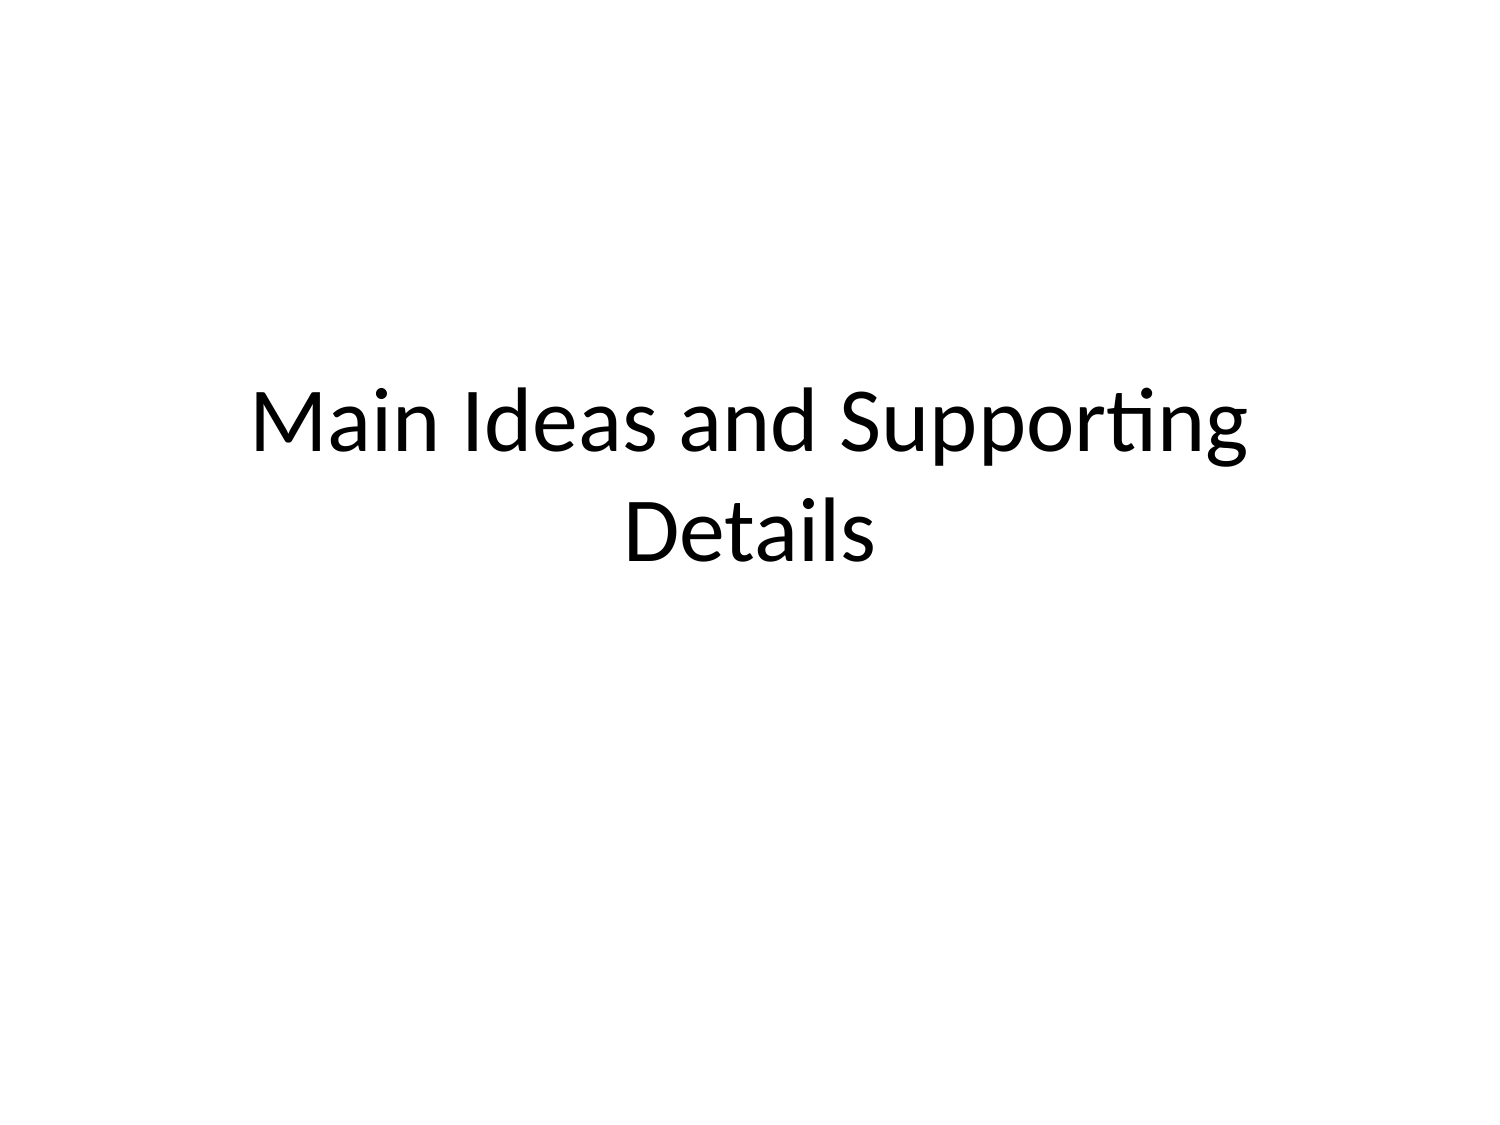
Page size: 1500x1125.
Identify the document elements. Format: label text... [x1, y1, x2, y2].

title Main Ideas and Supporting Details [112, 349, 1388, 591]
